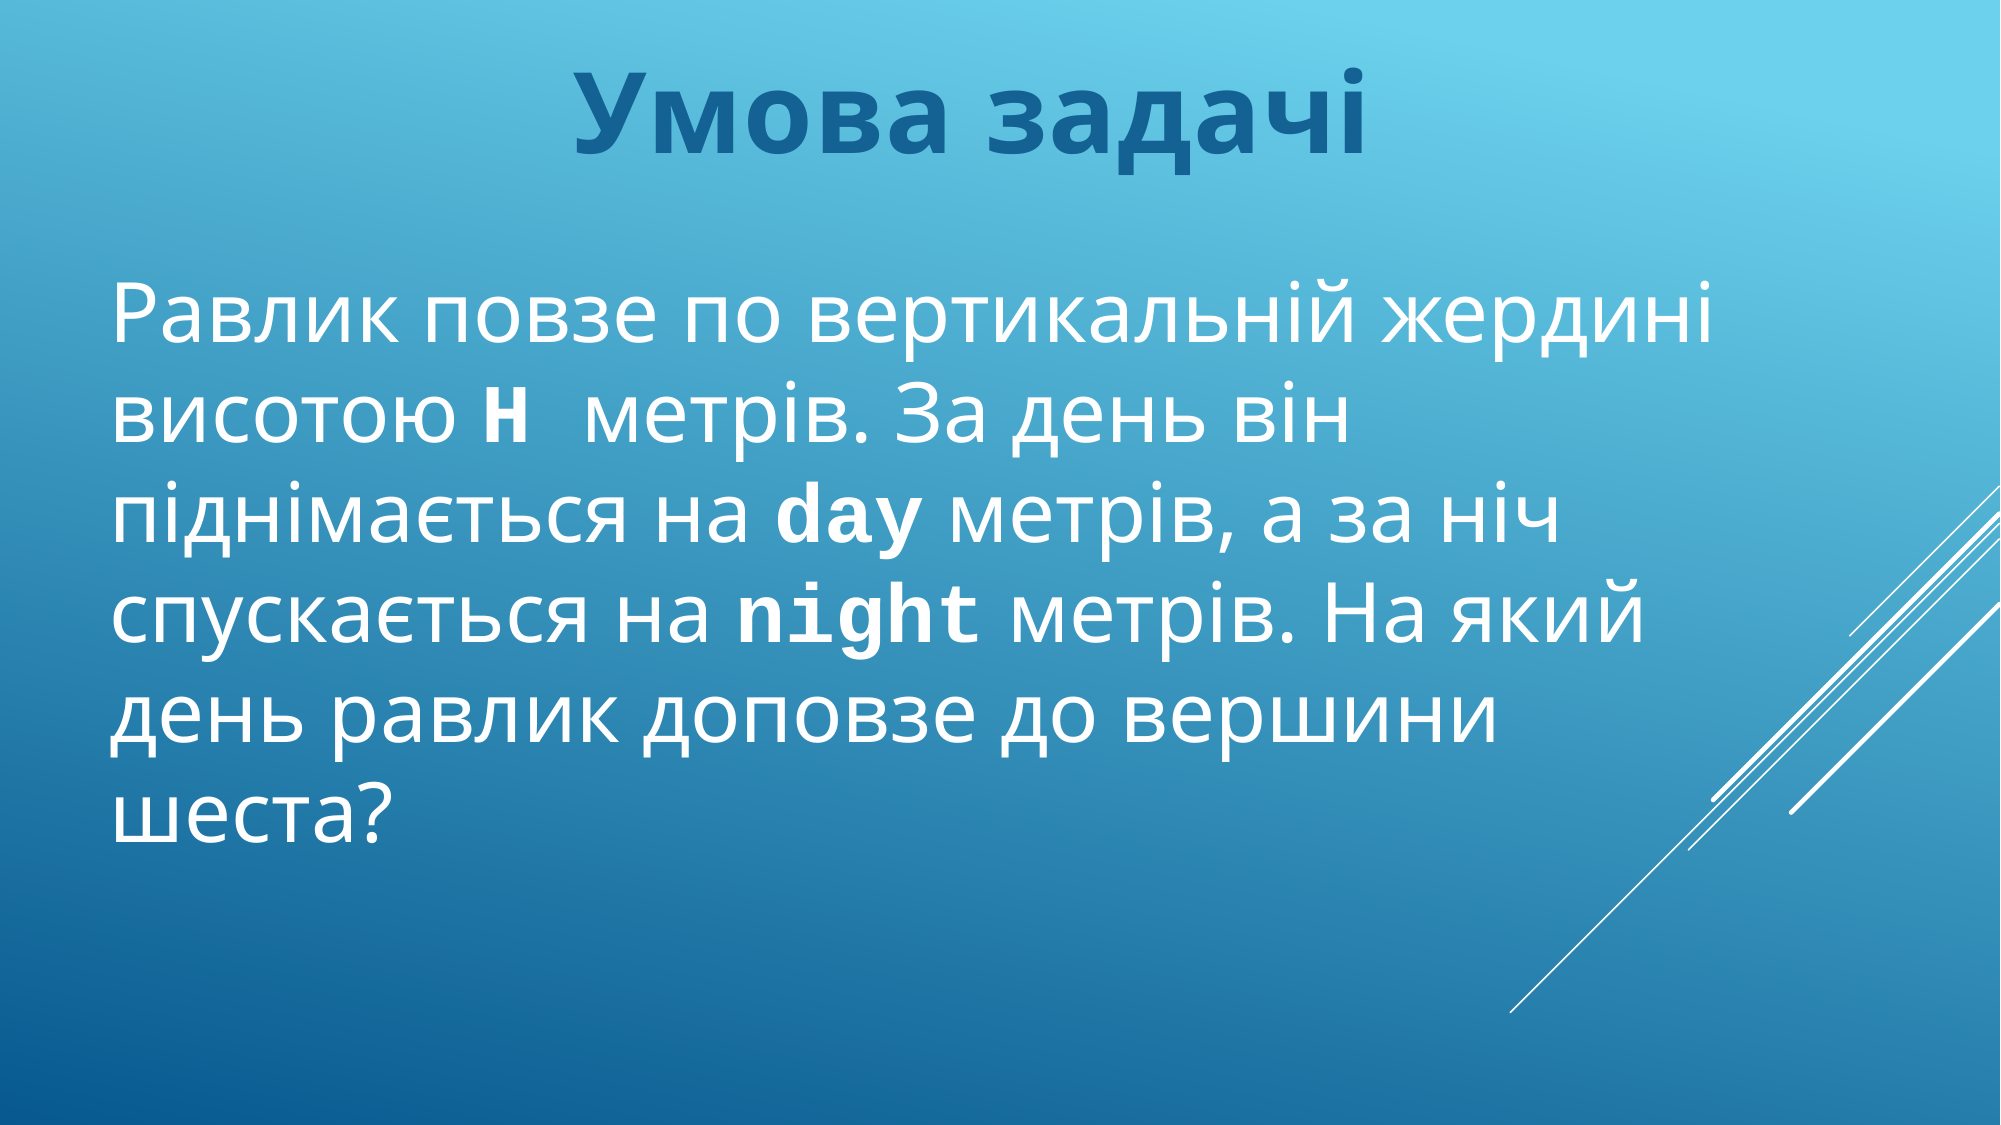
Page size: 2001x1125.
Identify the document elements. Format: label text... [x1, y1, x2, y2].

text_box Умова задачі [557, 33, 1388, 184]
text_box Равлик повзе по вертикальній жердині висотою H метрів. За день він піднімається на day метрів, а за ніч спускається на night метрів. На який день равлик доповзе до вершини шеста? [95, 251, 1761, 867]
